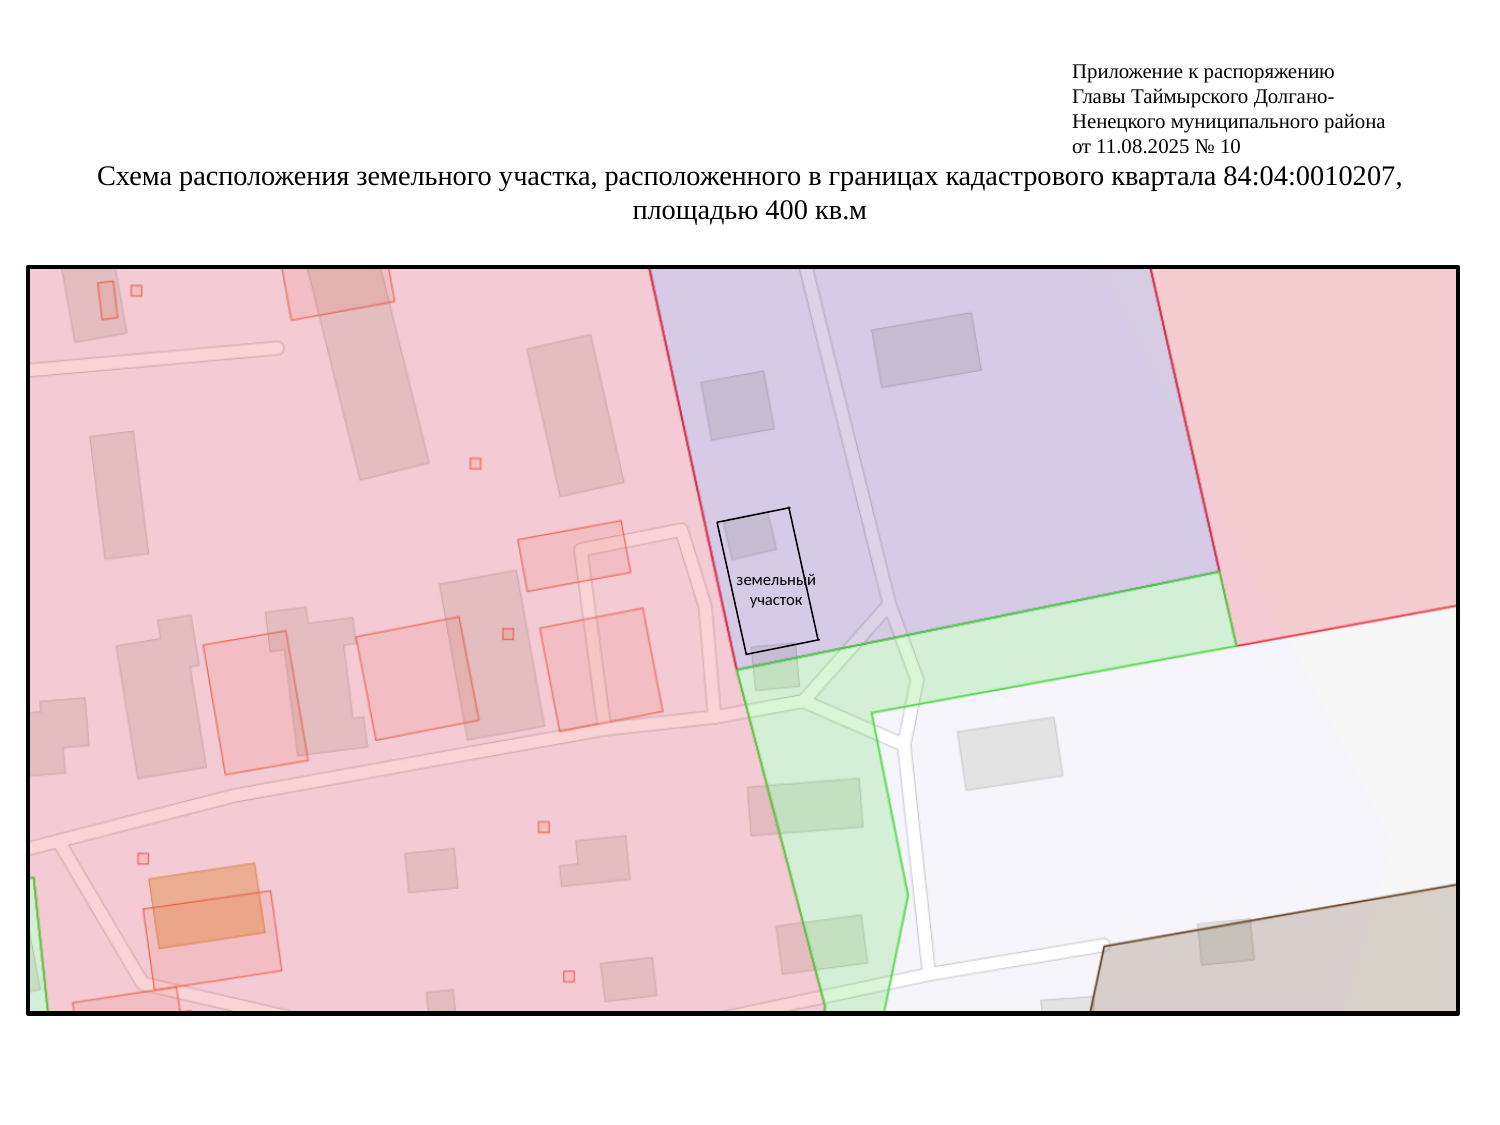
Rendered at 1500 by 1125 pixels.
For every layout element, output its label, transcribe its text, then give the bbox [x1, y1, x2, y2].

text_box Приложение к распоряжению Главы Таймырского Долгано- Ненецкого муниципального района от 11.08.2025 № 10 [1057, 66, 1471, 150]
title Схема расположения земельного участка, расположенного в границах кадастрового квартала 84:04:0010207, площадью 400 кв.м [75, 149, 1425, 233]
picture [29, 268, 1457, 1012]
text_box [693, 529, 843, 633]
